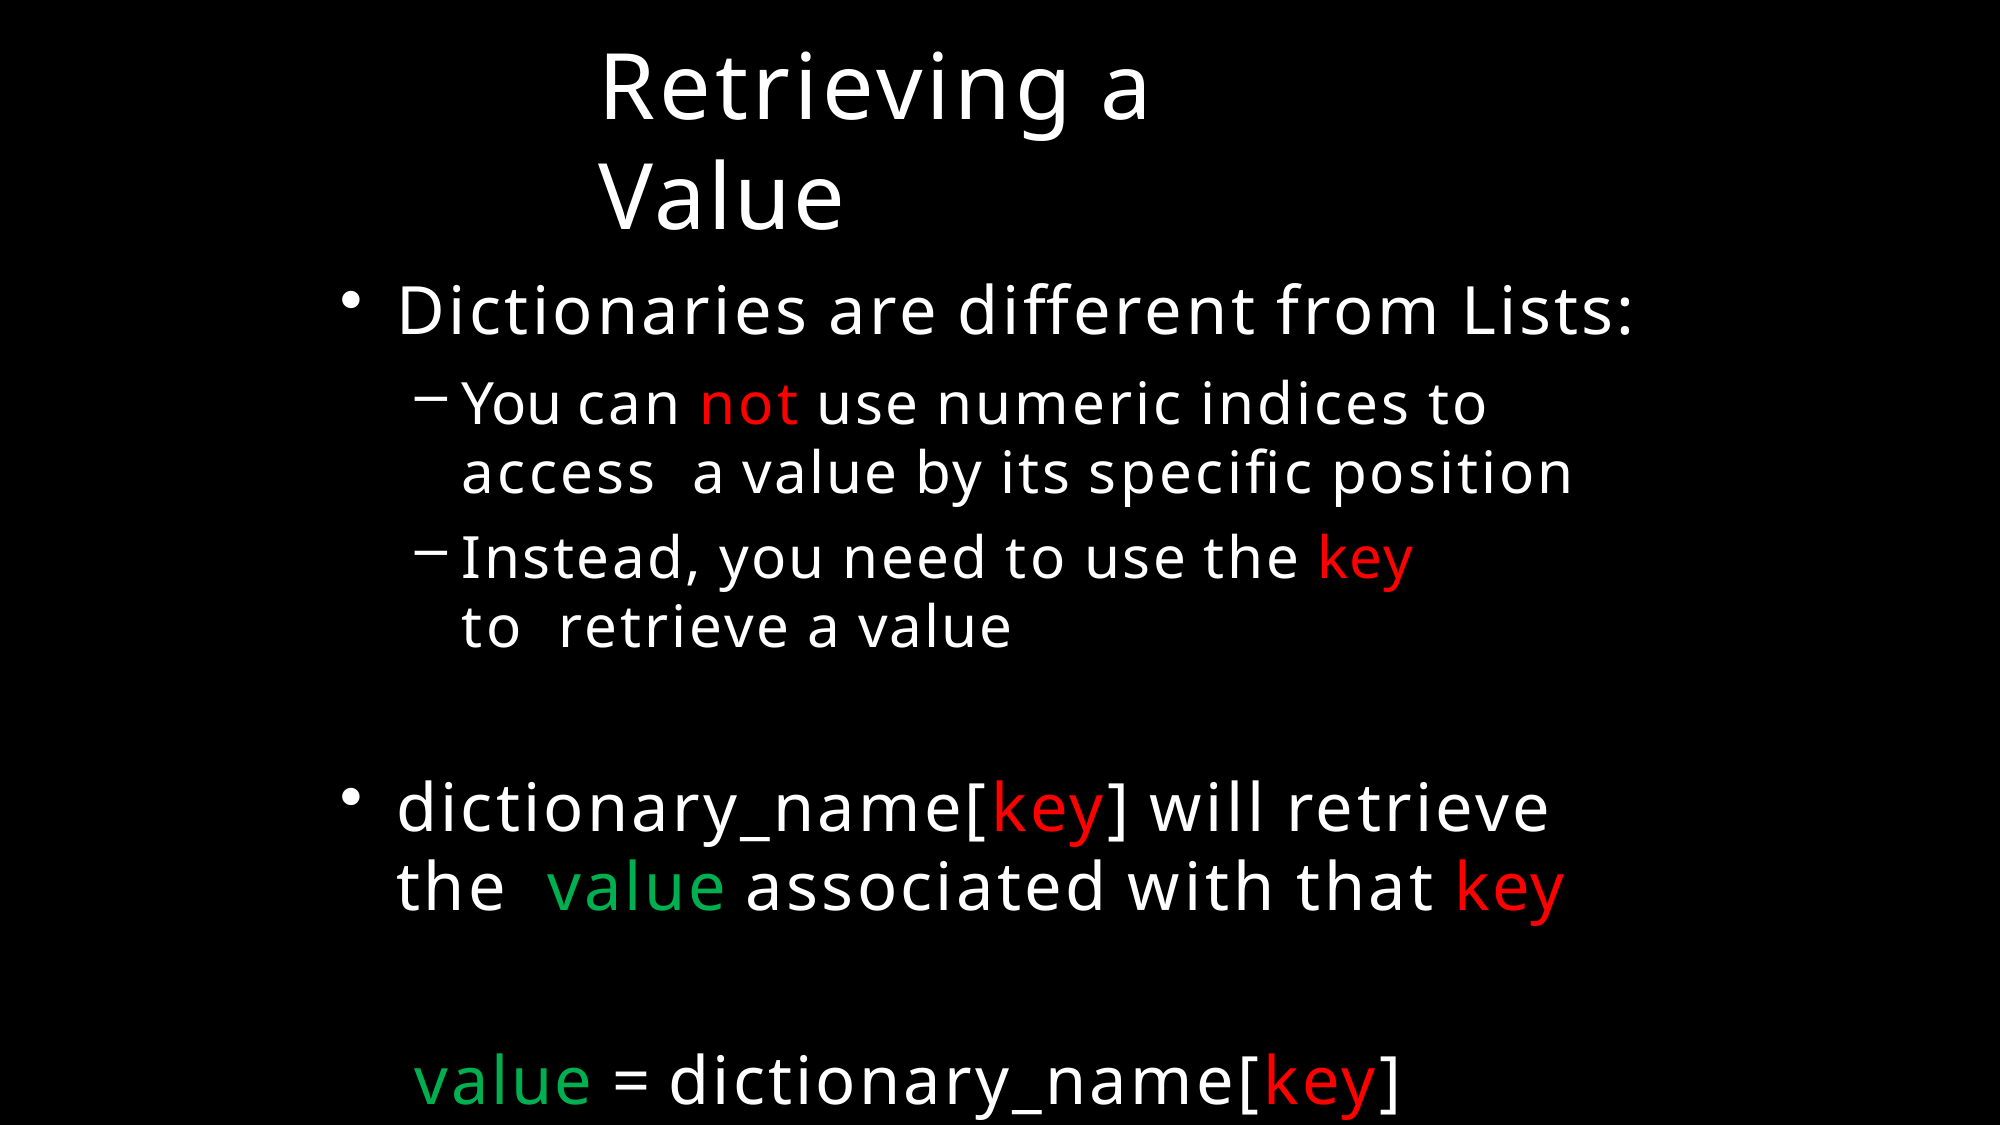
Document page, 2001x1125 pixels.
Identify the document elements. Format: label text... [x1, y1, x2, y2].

text_box Dictionaries are different from Lists: You can not use numeric indices to access a value by its specific position Instead, you need to use the key to retrieve a value dictionary_name[key] will retrieve the value associated with that key value = dictionary_name[key] [337, 247, 1660, 1118]
title Retrieving a Value [596, 25, 1404, 247]
